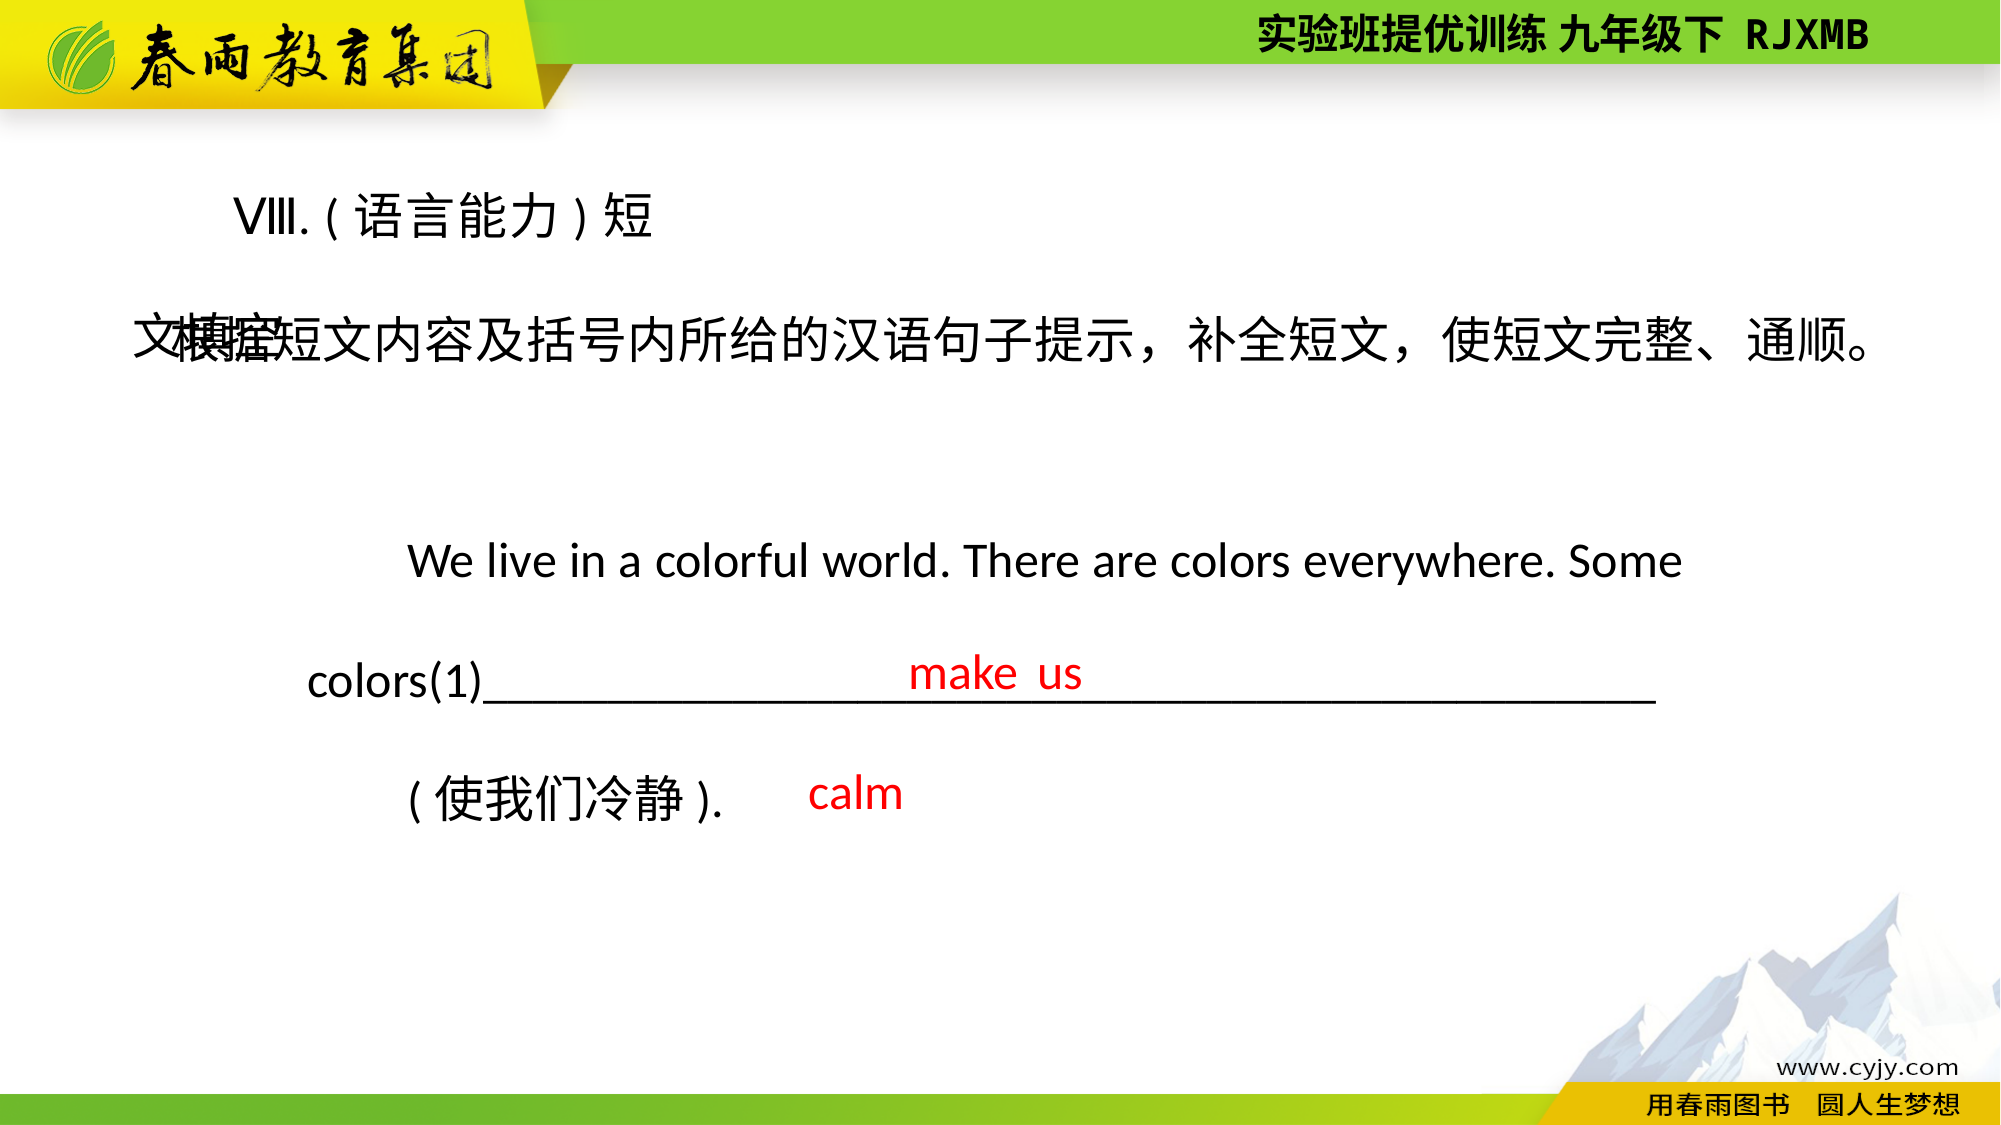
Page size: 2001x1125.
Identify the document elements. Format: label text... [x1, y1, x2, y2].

text_box 根据短文内容及括号内所给的汉语句子提示，补全短文，使短文完整、通顺。 [55, 241, 1863, 377]
picture [0, 0, 2001, 1125]
text_box We live in a colorful world. There are colors everywhere. Some colors(1)_______________________________________________ (使我们冷静). [292, 460, 1699, 835]
text_box make us calm [793, 572, 1098, 708]
text_box Ⅷ. (语言能力)短文填空 [118, 117, 668, 241]
